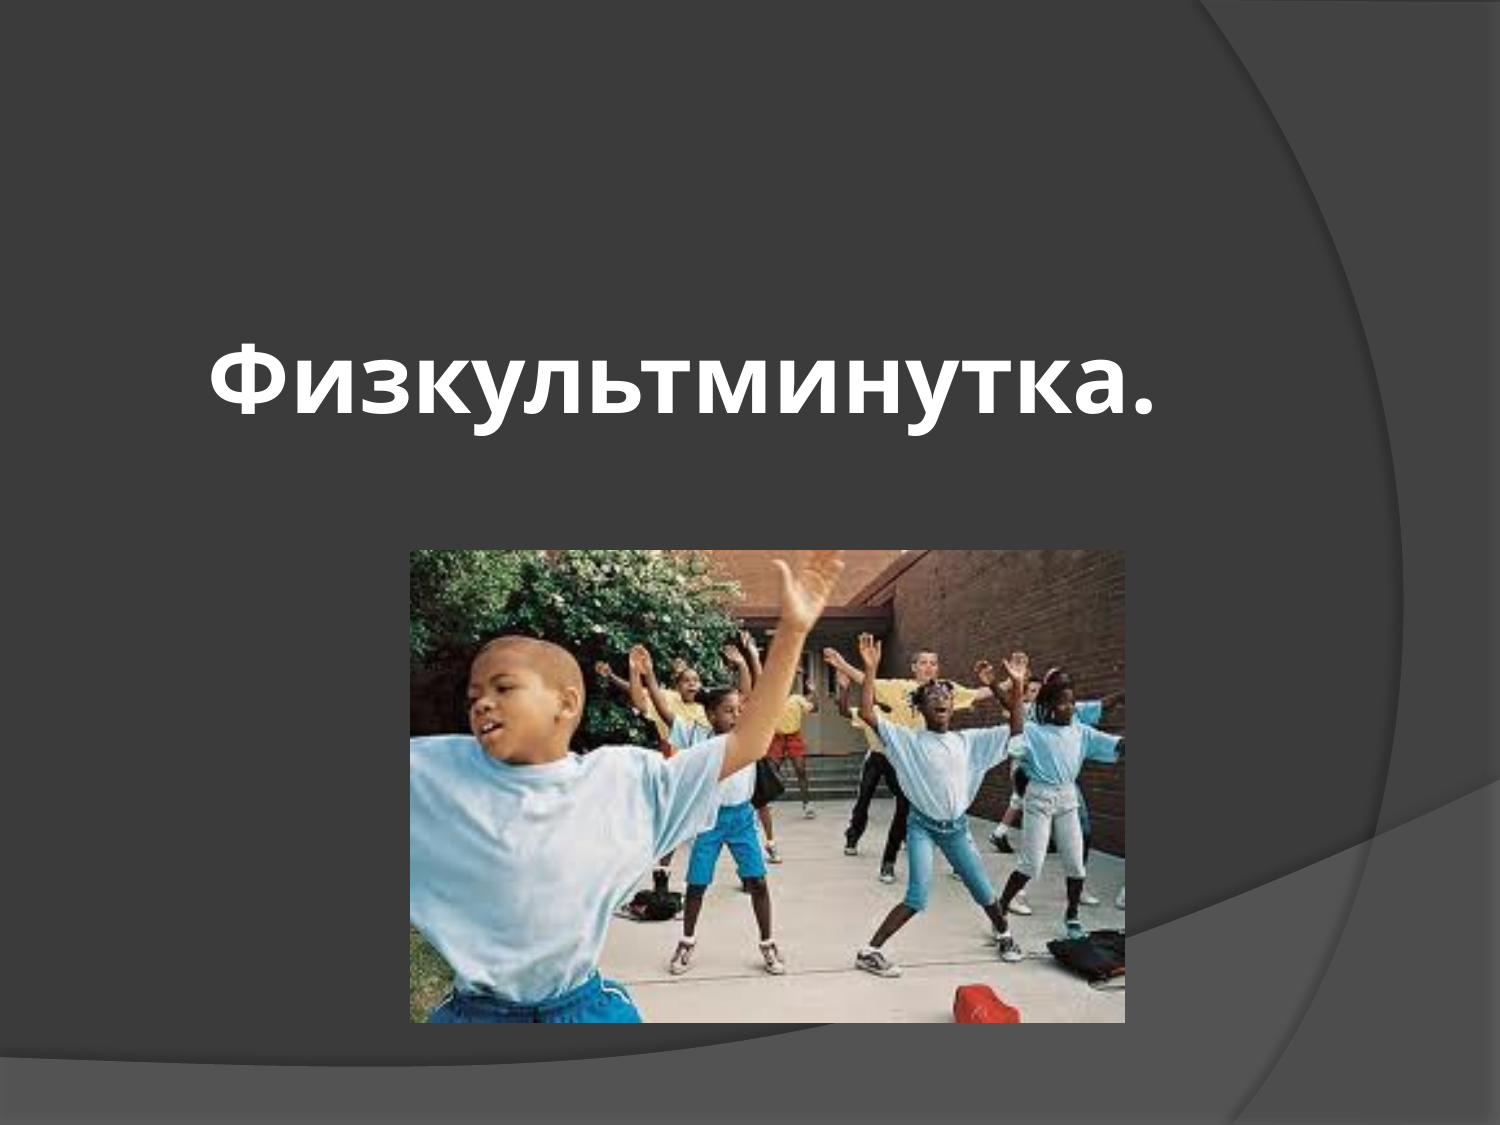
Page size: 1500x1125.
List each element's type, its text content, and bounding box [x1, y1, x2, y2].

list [409, 550, 1126, 1023]
title Физкультминутка. [70, 281, 1296, 469]
